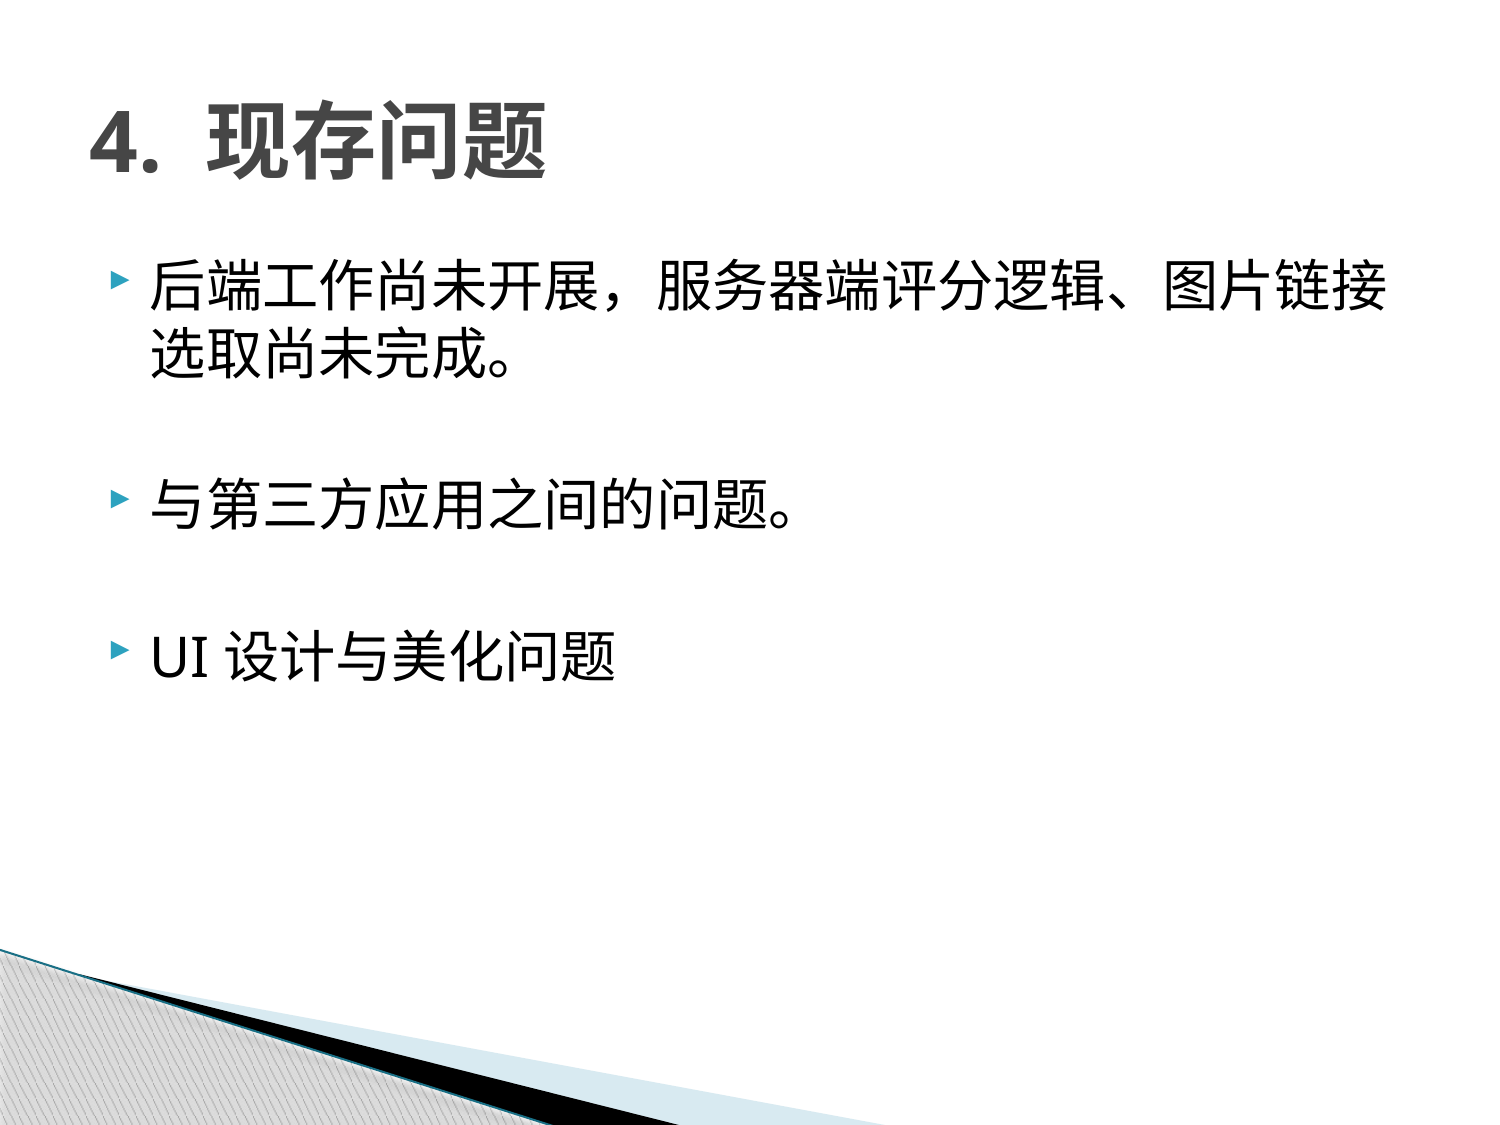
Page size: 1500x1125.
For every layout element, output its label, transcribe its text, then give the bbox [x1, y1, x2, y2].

title 4. 现存问题 [75, 45, 1425, 233]
list 后端工作尚未开展，服务器端评分逻辑、图片链接选取尚未完成。 与第三方应用之间的问题。 UI设计与美化问题 [75, 243, 1425, 986]
